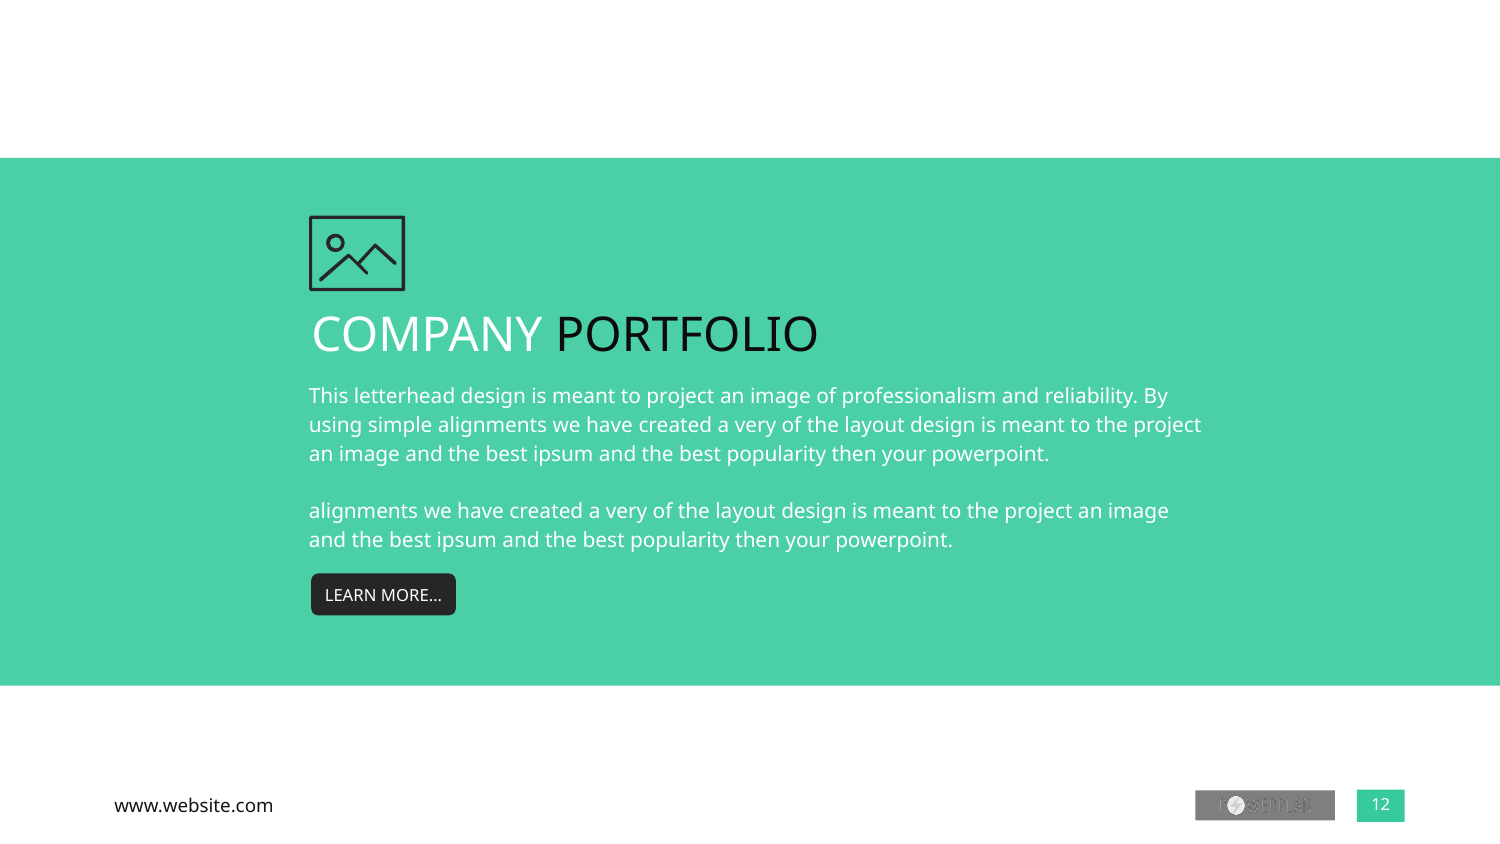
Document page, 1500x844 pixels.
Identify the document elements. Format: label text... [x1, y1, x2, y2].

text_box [303, 573, 464, 616]
slide_number www.website.com [103, 782, 293, 827]
text_box This letterhead design is meant to project an image of professionalism and reliability. By using simple alignments we have created a very of the layout design is meant to the project an image and the best ipsum and the best popularity then your powerpoint. alignments we have created a very of the layout design is meant to the project an image and the best ipsum and the best popularity then your powerpoint. [308, 386, 1202, 545]
text_box COMPANY PORTFOLIO [299, 297, 856, 366]
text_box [308, 215, 406, 292]
text_box [0, 157, 1500, 686]
slide_number ‹#› [1356, 789, 1405, 822]
picture [1220, 796, 1310, 815]
